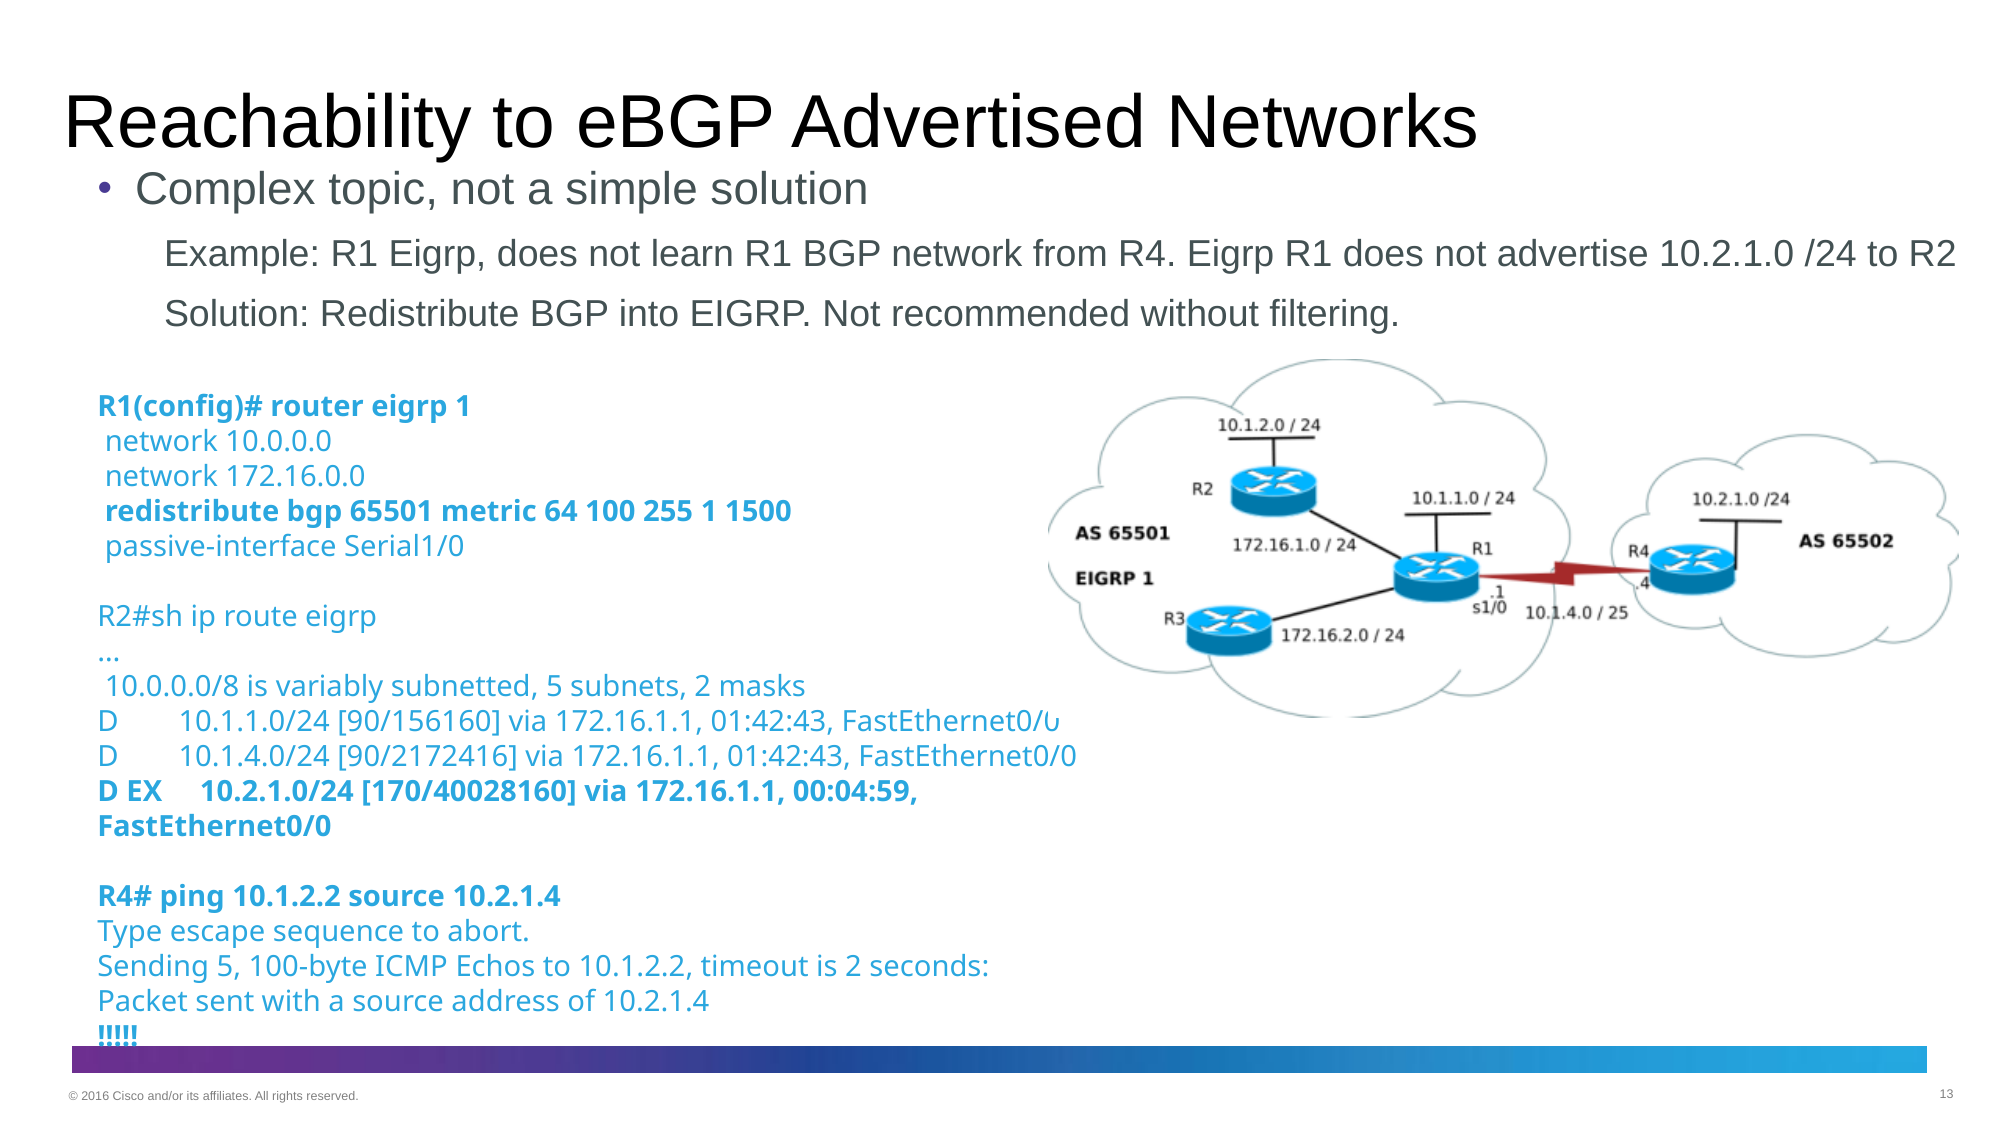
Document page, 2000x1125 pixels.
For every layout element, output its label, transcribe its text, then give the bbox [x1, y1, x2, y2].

picture [1047, 359, 1960, 718]
list [49, 220, 1422, 1035]
text_box Complex topic, not a simple solution Example: R1 Eigrp, does not learn R1 BGP network from R4. Eigrp R1 does not advertise 10.2.1.0 /24 to R2 Solution: Redistribute BGP into EIGRP. Not recommended without filtering. [82, 155, 1986, 221]
picture [72, 1046, 1927, 1073]
text_box R1(config)# router eigrp 1 network 10.0.0.0 network 172.16.0.0 redistribute bgp 65501 metric 64 100 255 1 1500 passive-interface Serial1/0 R2#sh ip route eigrp … 10.0.0.0/8 is variably subnetted, 5 subnets, 2 masks D 10.1.1.0/24 [90/156160] via 172.16.1.1, 01:42:43, FastEthernet0/0 D 10.1.4.0/24 [90/2172416] via 172.16.1.1, 01:42:43, FastEthernet0/0 D EX 10.2.1.0/24 [170/40028160] via 172.16.1.1, 00:04:59, FastEthernet0/0 R4# ping 10.1.2.2 source 10.2.1.4 Type escape sequence to abort. Sending 5, 100-byte ICMP Echos to 10.1.2.2, timeout is 2 seconds: Packet sent with a source address of 10.2.1.4 !!!!! [82, 345, 1174, 1060]
title Reachability to eBGP Advertised Networks [49, 31, 1928, 170]
